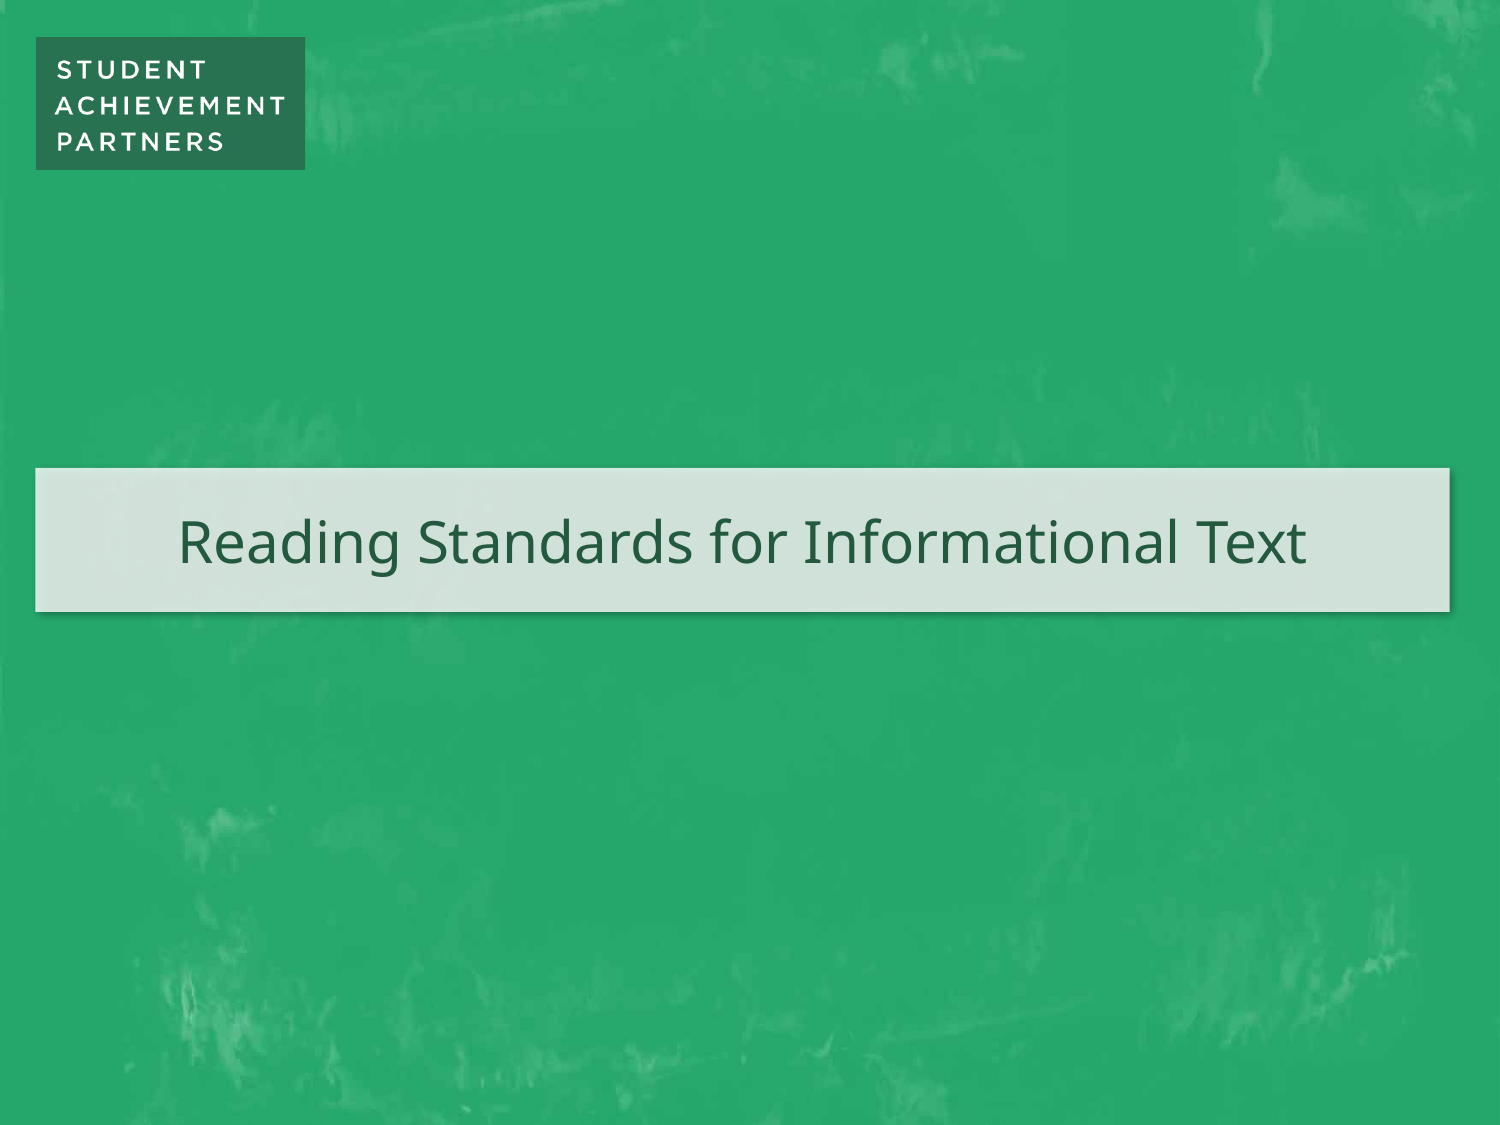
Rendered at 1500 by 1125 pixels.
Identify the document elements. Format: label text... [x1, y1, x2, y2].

picture [0, 0, 1500, 1125]
title Reading Standards for Informational Text [35, 468, 1450, 612]
